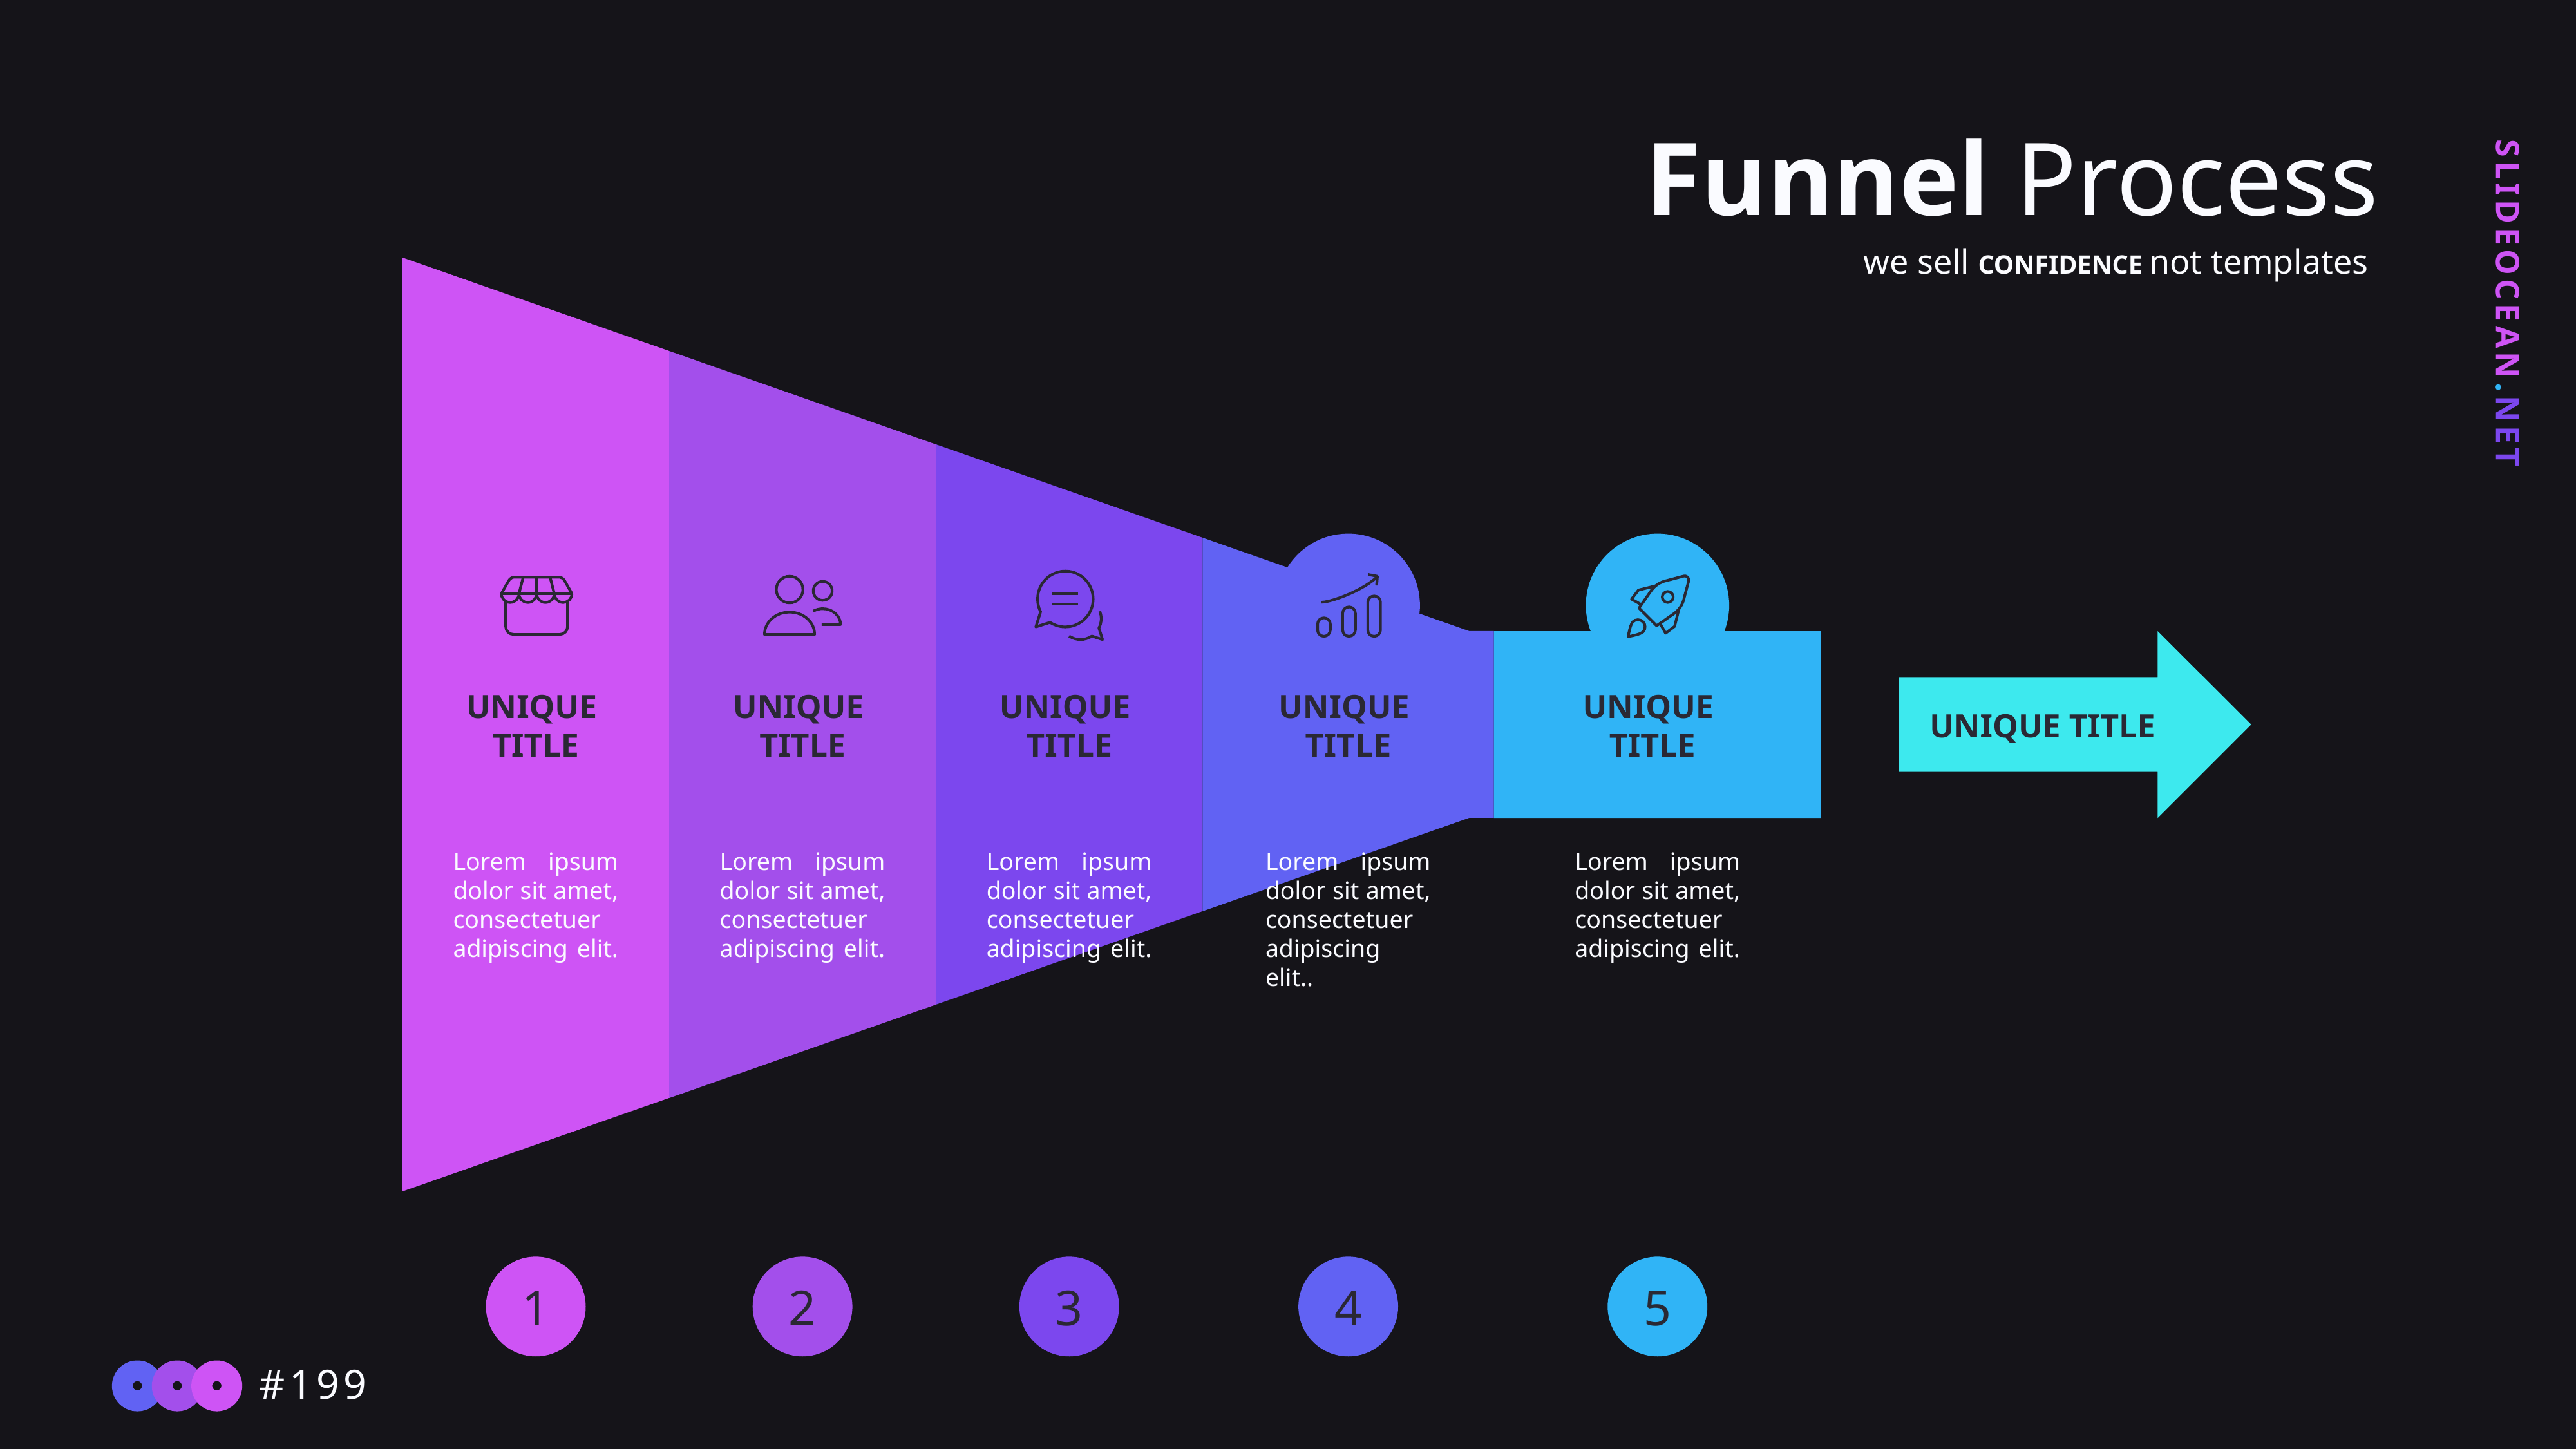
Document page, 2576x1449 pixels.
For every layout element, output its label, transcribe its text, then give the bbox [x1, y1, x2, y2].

text_box UNIQUE TITLE [977, 681, 1162, 768]
text_box [1367, 596, 1381, 637]
text_box [934, 442, 1201, 1007]
text_box 1 [485, 1255, 587, 1358]
text_box [764, 612, 815, 635]
text_box [1628, 620, 1645, 637]
text_box [1036, 571, 1094, 627]
text_box [1069, 611, 1103, 640]
text_box [670, 350, 934, 1099]
text_box UNIQUE TITLE [1556, 681, 1741, 768]
text_box [1275, 533, 1421, 678]
text_box [1493, 630, 1823, 819]
text_box Lorem ipsum dolor sit amet, consectetuer adipiscing elit. [710, 841, 895, 967]
text_box [1342, 607, 1356, 637]
text_box [1898, 629, 2253, 820]
text_box Funnel Process [1636, 110, 2389, 241]
text_box [813, 581, 833, 601]
text_box UNIQUE TITLE [443, 681, 629, 768]
text_box #199 [259, 1359, 402, 1408]
text_box 2 [752, 1255, 854, 1358]
text_box 4 [1297, 1255, 1399, 1358]
text_box 5 [1606, 1255, 1709, 1358]
text_box [401, 256, 670, 1193]
text_box Lorem ipsum dolor sit amet, consectetuer adipiscing elit.. [1256, 841, 1441, 996]
text_box [1317, 618, 1331, 637]
text_box we sell CONFIDENCE not templates [1853, 241, 2378, 285]
text_box [776, 576, 803, 603]
text_box Lorem ipsum dolor sit amet, consectetuer adipiscing elit. [443, 841, 629, 967]
text_box UNIQUE TITLE [1908, 700, 2177, 749]
text_box [813, 609, 841, 625]
text_box UNIQUE TITLE [1256, 681, 1441, 768]
text_box [463, 533, 609, 678]
text_box [1631, 576, 1689, 634]
text_box [501, 577, 573, 635]
text_box Lorem ipsum dolor sit amet, consectetuer adipiscing elit. [977, 841, 1162, 967]
text_box UNIQUE TITLE [710, 681, 895, 768]
text_box Lorem ipsum dolor sit amet, consectetuer adipiscing elit. [1565, 841, 1750, 967]
text_box [1584, 533, 1730, 678]
text_box [996, 533, 1142, 678]
text_box [1201, 536, 1495, 913]
text_box [1321, 574, 1378, 603]
text_box [730, 533, 876, 678]
text_box 3 [1018, 1255, 1121, 1358]
